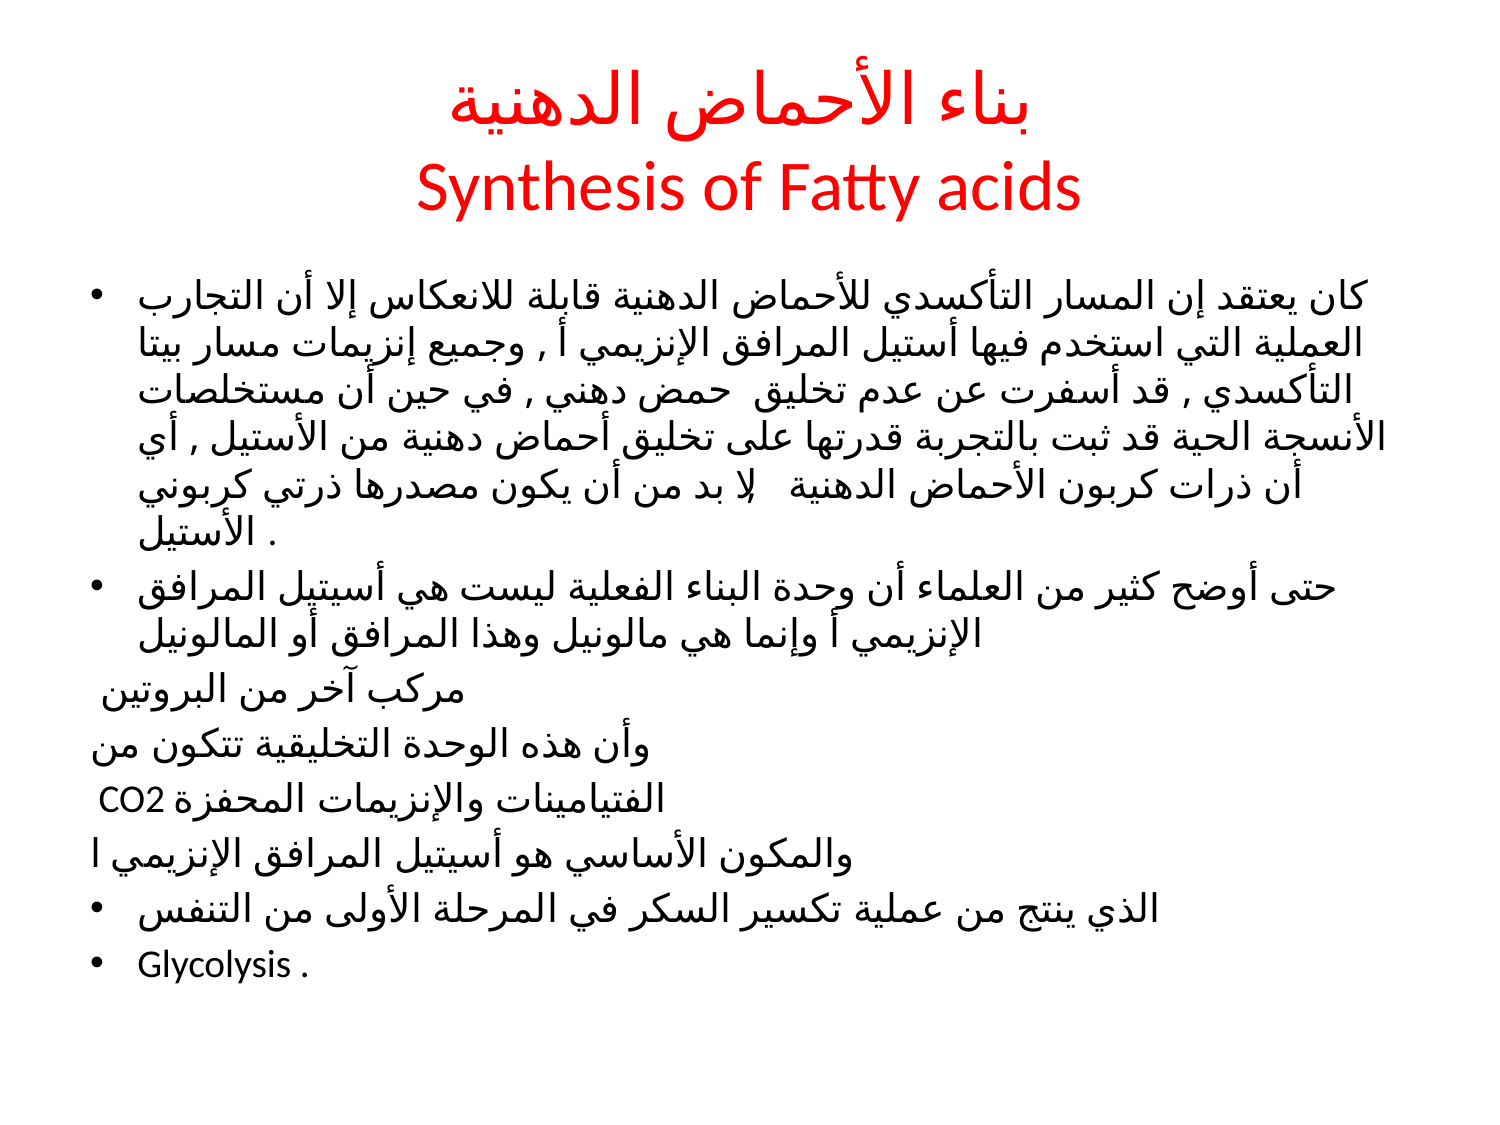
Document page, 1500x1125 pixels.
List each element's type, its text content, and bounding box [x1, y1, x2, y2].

title بناء الأحماض الدهنية Synthesis of Fatty acids [75, 45, 1425, 233]
list كان يعتقد إن المسار التأكسدي للأحماض الدهنية قابلة للانعكاس إلا أن التجارب العملية التي استخدم فيها أستيل المرافق الإنزيمي أ , وجميع إنزيمات مسار بيتا التأكسدي , قد أسفرت عن عدم تخليق حمض دهني , في حين أن مستخلصات الأنسجة الحية قد ثبت بالتجربة قدرتها على تخليق أحماض دهنية من الأستيل , أي أن ذرات كربون الأحماض الدهنية , لا بد من أن يكون مصدرها ذرتي كربوني الأستيل . حتى أوضح كثير من العلماء أن وحدة البناء الفعلية ليست هي أسيتيل المرافق الإنزيمي أ وإنما هي مالونيل وهذا المرافق أو المالونيل مركب آخر من البروتين وأن هذه الوحدة التخليقية تتكون من CO2 الفتيامينات والإنزيمات المحفزة والمكون الأساسي هو أسيتيل المرافق الإنزيمي ا الذي ينتج من عملية تكسير السكر في المرحلة الأولى من التنفس Glycolysis . [75, 262, 1425, 1005]
